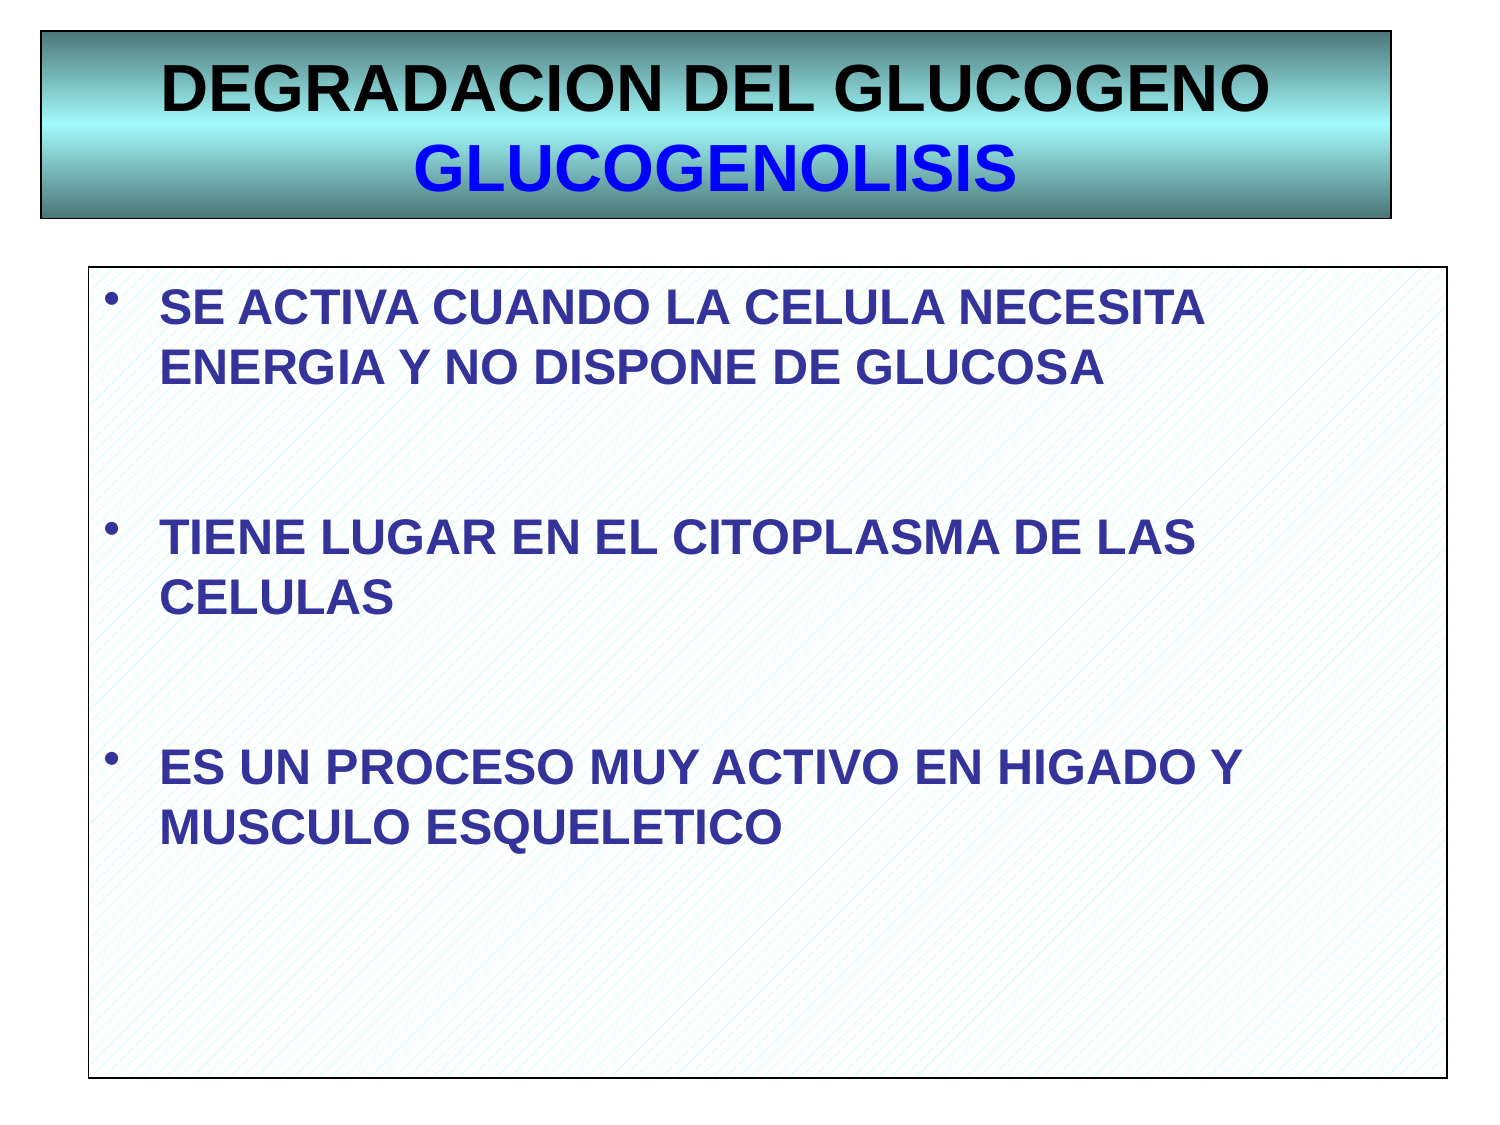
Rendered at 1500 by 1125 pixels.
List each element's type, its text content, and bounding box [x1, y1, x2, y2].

list [74, 262, 738, 1006]
title DEGRADACION DEL GLUCOGENO GLUCOGENOLISIS [40, 30, 1392, 219]
text_box SE ACTIVA CUANDO LA CELULA NECESITA ENERGIA Y NO DISPONE DE GLUCOSA TIENE LUGAR EN EL CITOPLASMA DE LAS CELULAS ES UN PROCESO MUY ACTIVO EN HIGADO Y MUSCULO ESQUELETICO [88, 267, 1447, 1078]
